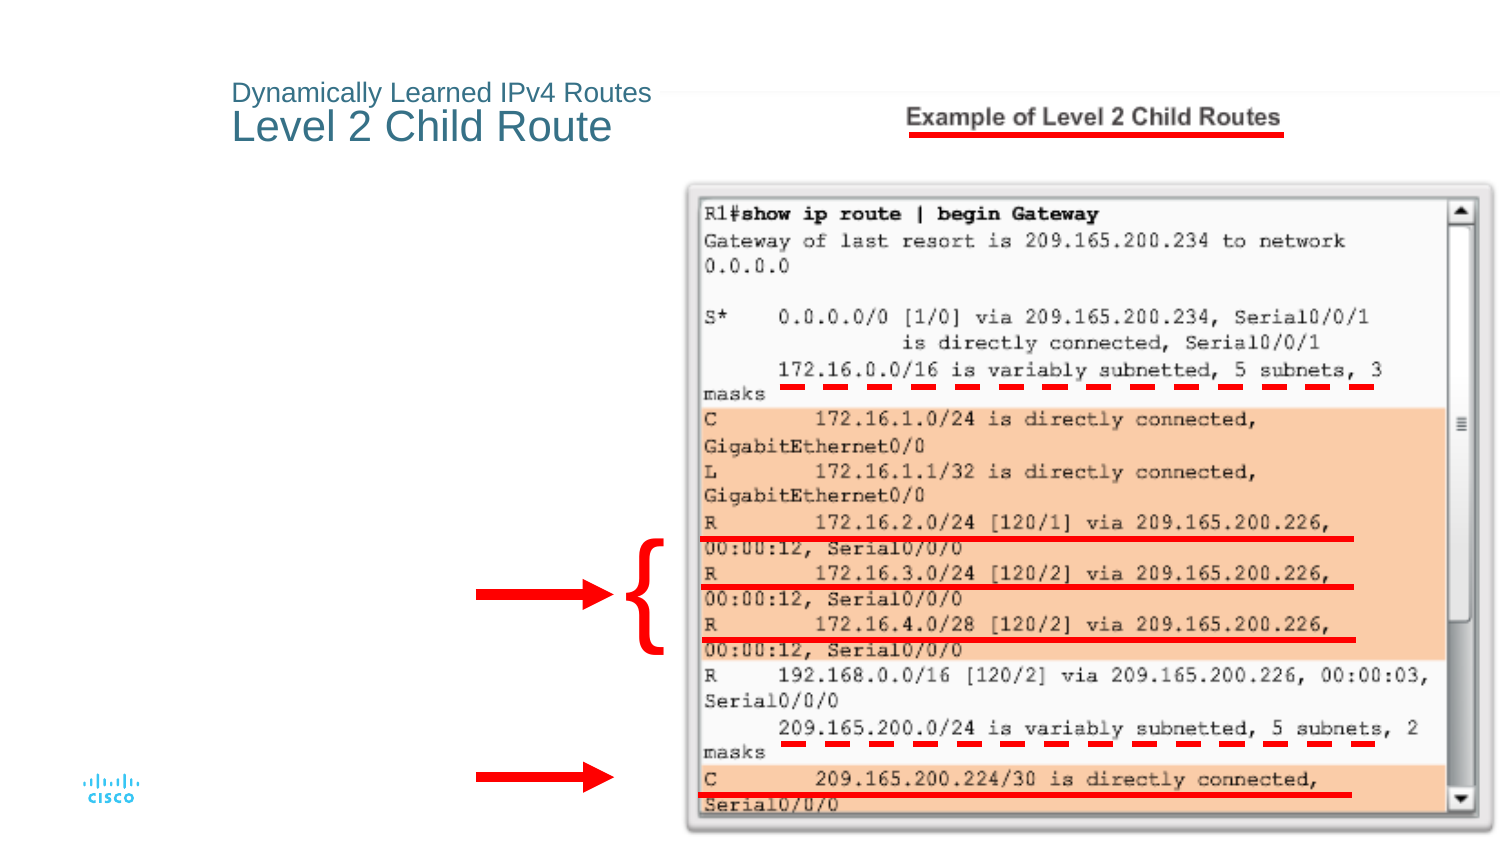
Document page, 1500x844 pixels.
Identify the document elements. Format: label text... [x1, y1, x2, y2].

title Dynamically Learned IPv4 Routes Level 2 Child Route [216, 60, 1257, 170]
text_box { [609, 497, 655, 662]
picture [660, 91, 1500, 844]
